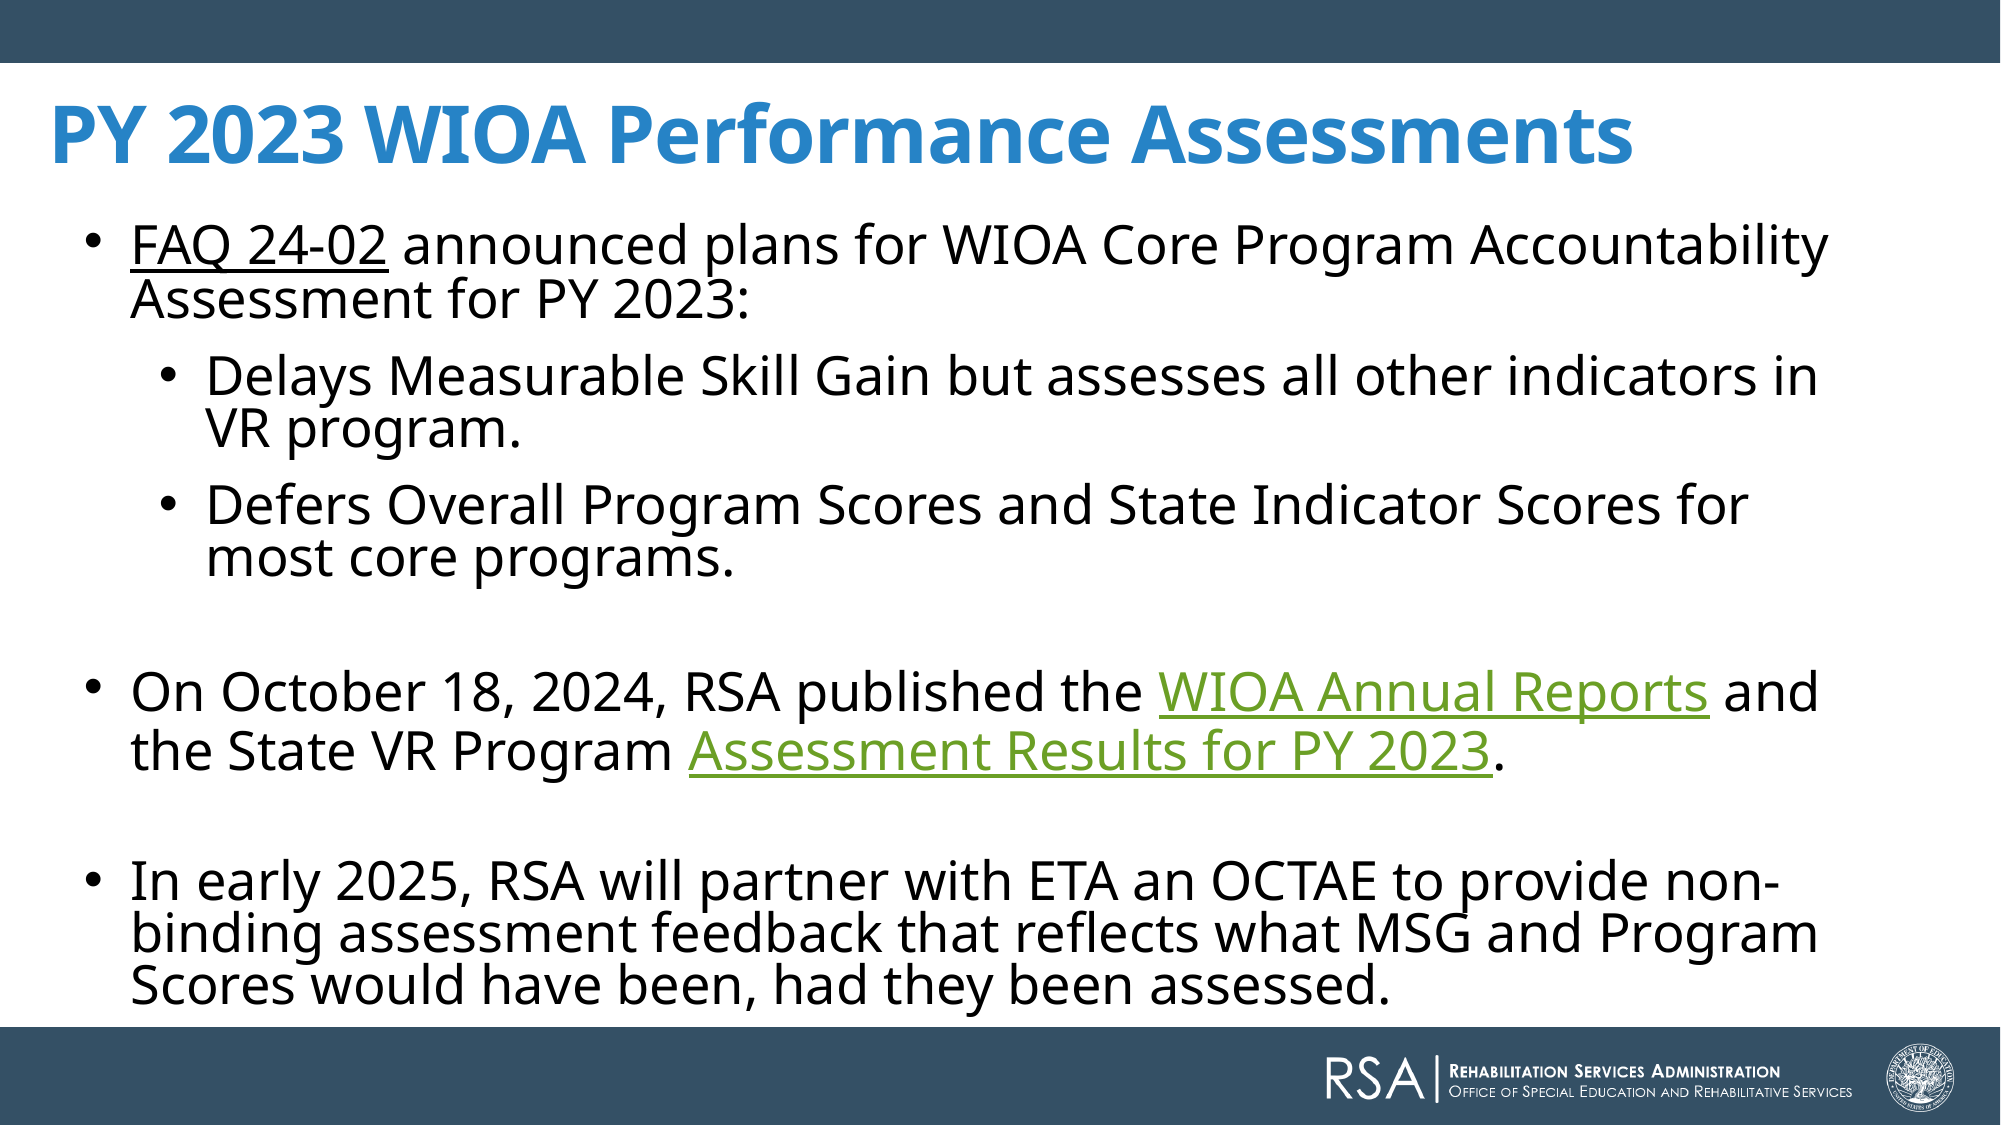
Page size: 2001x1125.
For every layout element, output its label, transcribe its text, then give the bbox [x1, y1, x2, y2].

picture [1312, 1036, 1963, 1118]
text_box FAQ 24-02 announced plans for WIOA Core Program Accountability Assessment for PY 2023: Delays Measurable Skill Gain but assesses all other indicators in VR program. Defers Overall Program Scores and State Indicator Scores for most core programs. On October 18, 2024, RSA published the WIOA Annual Reports and the State VR Program Assessment Results for PY 2023. In early 2025, RSA will partner with ETA an OCTAE to provide non-binding assessment feedback that reflects what MSG and Program Scores would have been, had they been assessed. [68, 210, 1899, 1023]
text_box PY 2023 WIOA Performance Assessments [33, 0, 1864, 191]
